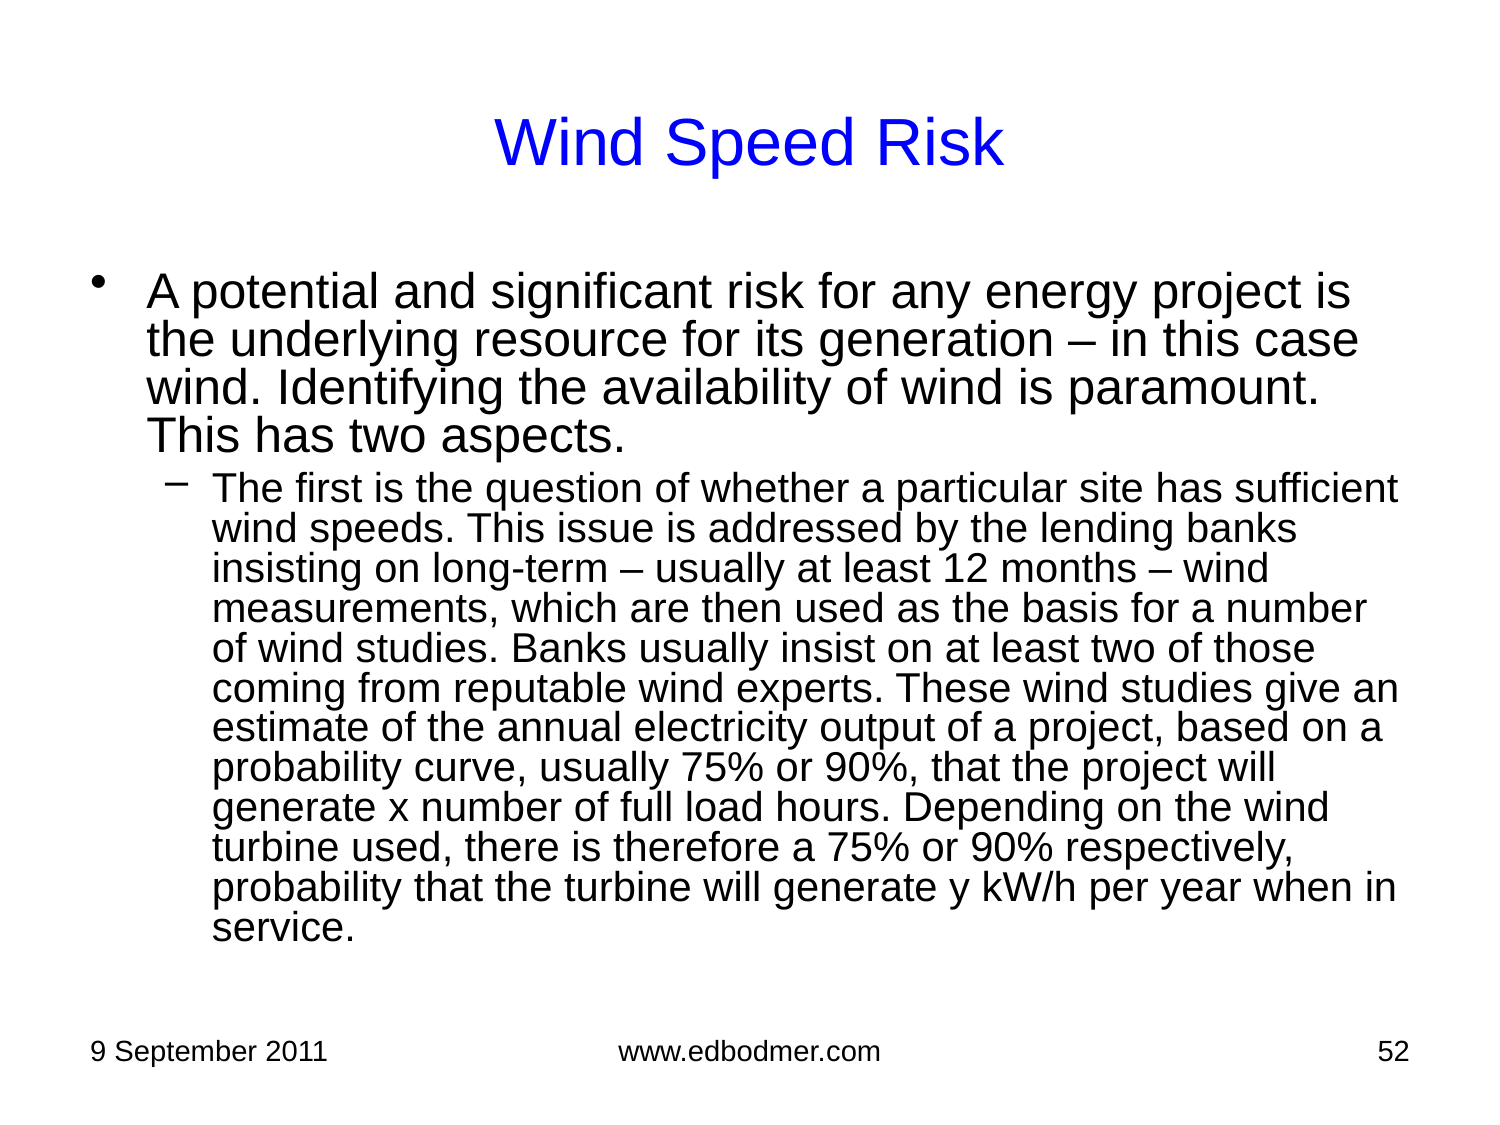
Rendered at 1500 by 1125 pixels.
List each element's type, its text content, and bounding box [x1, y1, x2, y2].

list A potential and significant risk for any energy project is the underlying resource for its generation – in this case wind. Identifying the availability of wind is paramount. This has two aspects. The first is the question of whether a particular site has sufficient wind speeds. This issue is addressed by the lending banks insisting on long-term – usually at least 12 months – wind measurements, which are then used as the basis for a number of wind studies. Banks usually insist on at least two of those coming from reputable wind experts. These wind studies give an estimate of the annual electricity output of a project, based on a probability curve, usually 75% or 90%, that the project will generate x number of full load hours. Depending on the wind turbine used, there is therefore a 75% or 90% respectively, probability that the turbine will generate y kW/h per year when in service. [74, 262, 1426, 1006]
footer www.edbodmer.com [512, 1024, 988, 1103]
slide_number 52 [1074, 1024, 1426, 1103]
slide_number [74, 1024, 426, 1103]
title Wind Speed Risk [74, 44, 1426, 233]
